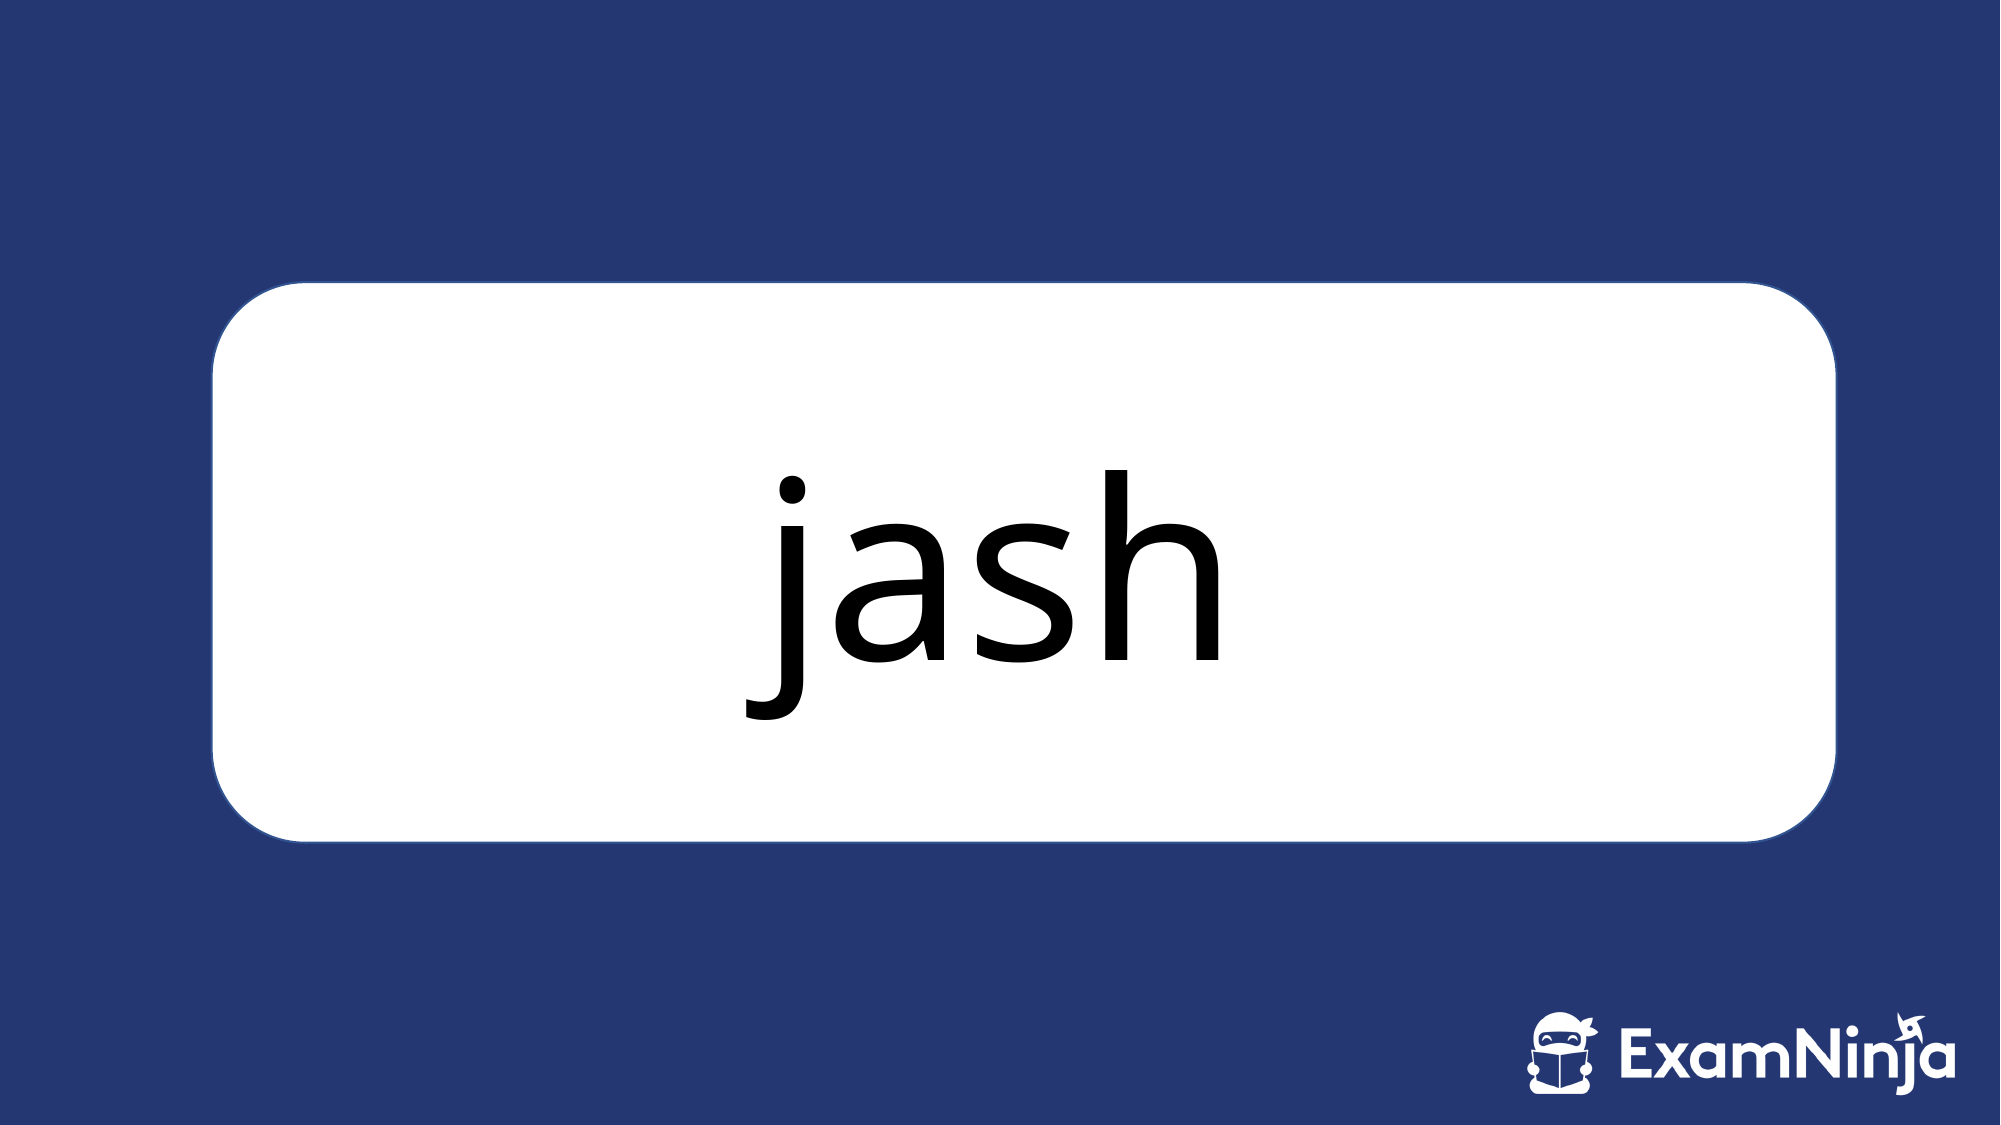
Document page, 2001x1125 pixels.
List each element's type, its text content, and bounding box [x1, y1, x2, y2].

text_box [210, 719, 1838, 844]
text_box [210, 281, 1838, 403]
picture [1501, 1003, 1979, 1102]
text_box jash [143, 403, 1857, 719]
